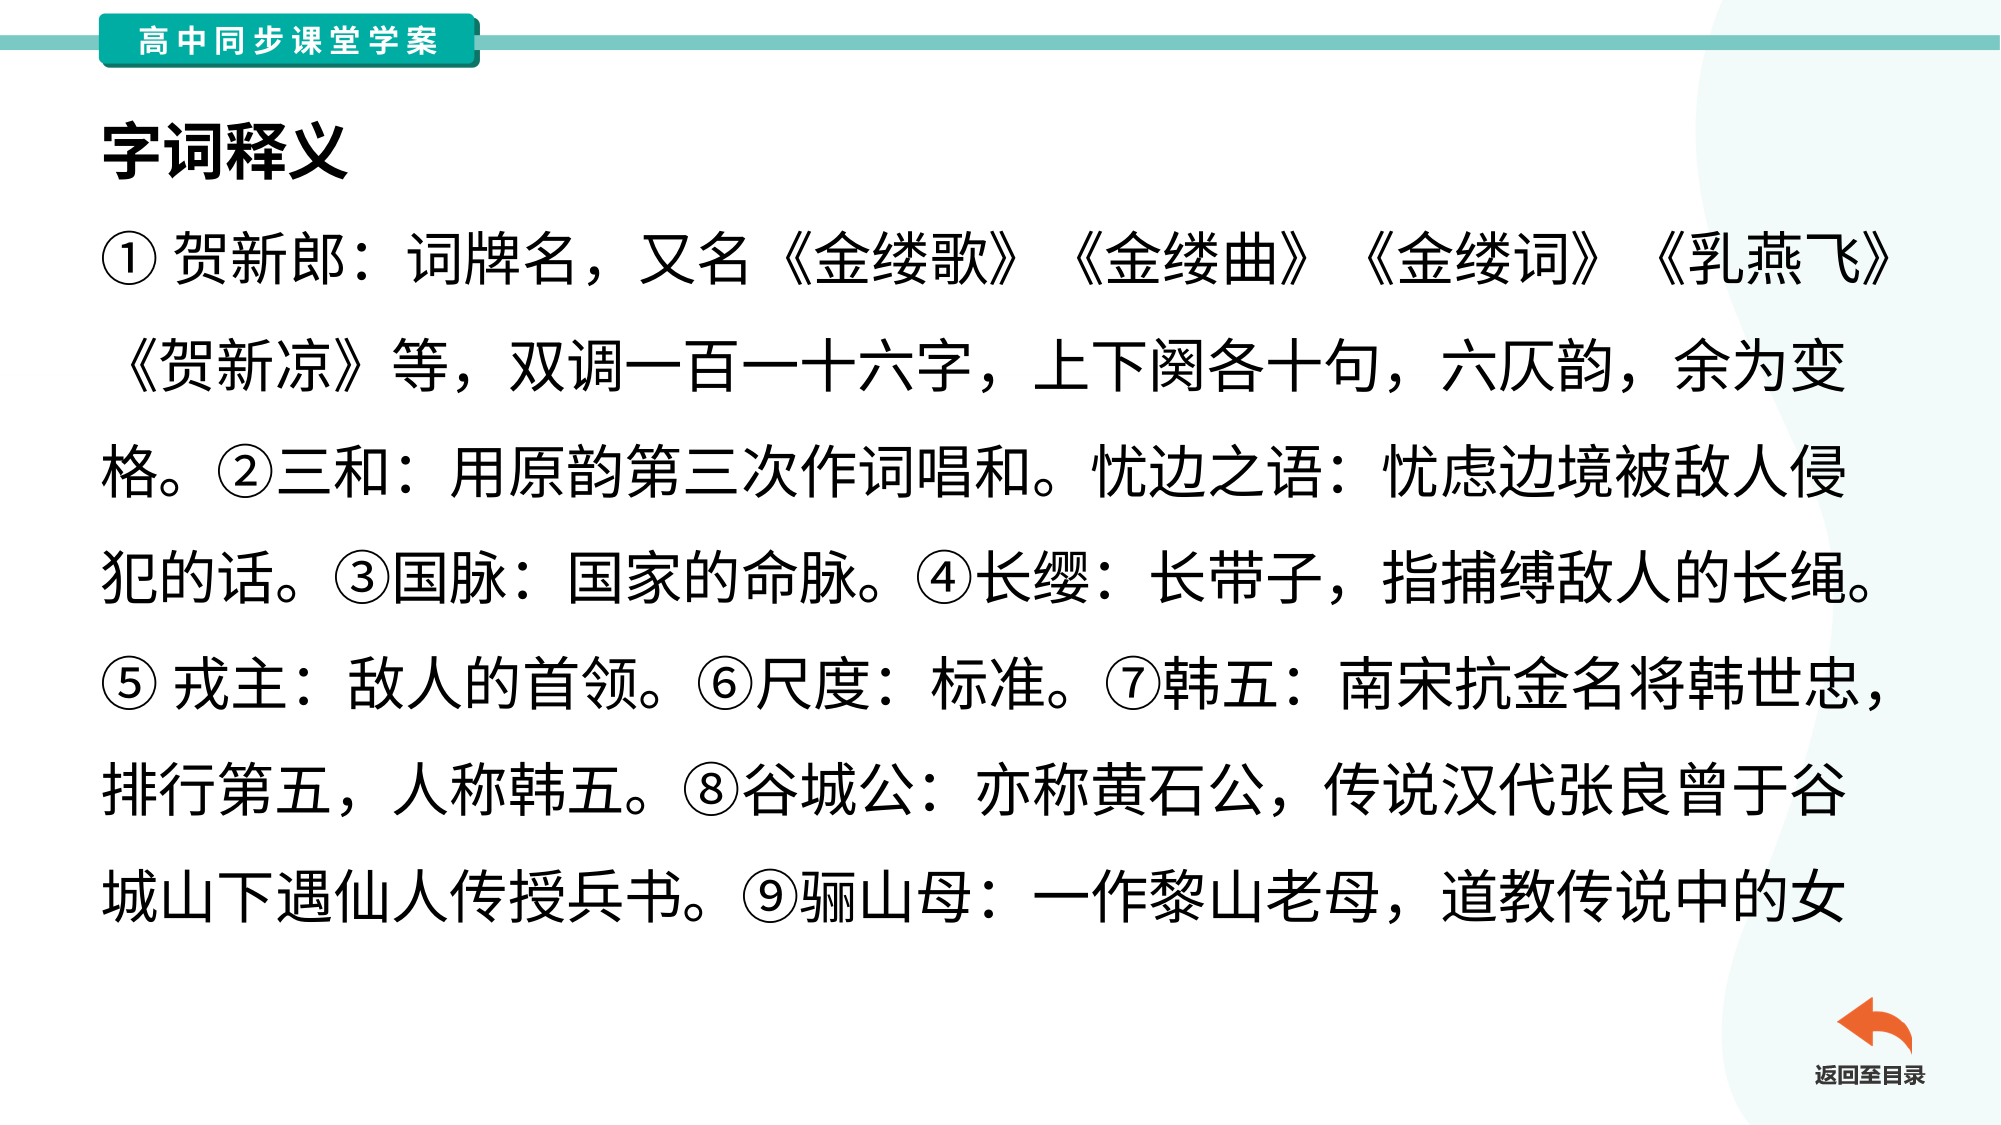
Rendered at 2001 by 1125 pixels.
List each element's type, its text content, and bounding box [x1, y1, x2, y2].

picture [0, 0, 2000, 1125]
text_box 字词释义 [100, 76, 1899, 186]
text_box ①贺新郎：词牌名，又名《金缕歌》《金缕曲》《金缕词》《乳燕飞》 《贺新凉》等，双调一百一十六字，上下阕各十句，六仄韵，余为变 格。②三和：用原韵第三次作词唱和。忧边之语：忧虑边境被敌人侵 犯的话。③国脉：国家的命脉。④长缨：长带子，指捕缚敌人的长绳。 ⑤戎主：敌人的首领。⑥尺度：标准。⑦韩五：南宋抗金名将韩世忠， 排行第五，人称韩五。⑧谷城公：亦称黄石公，传说汉代张良曾于谷 城山下遇仙人传授兵书。⑨骊山母：一作黎山老母，道教传说中的女 [100, 186, 1899, 930]
